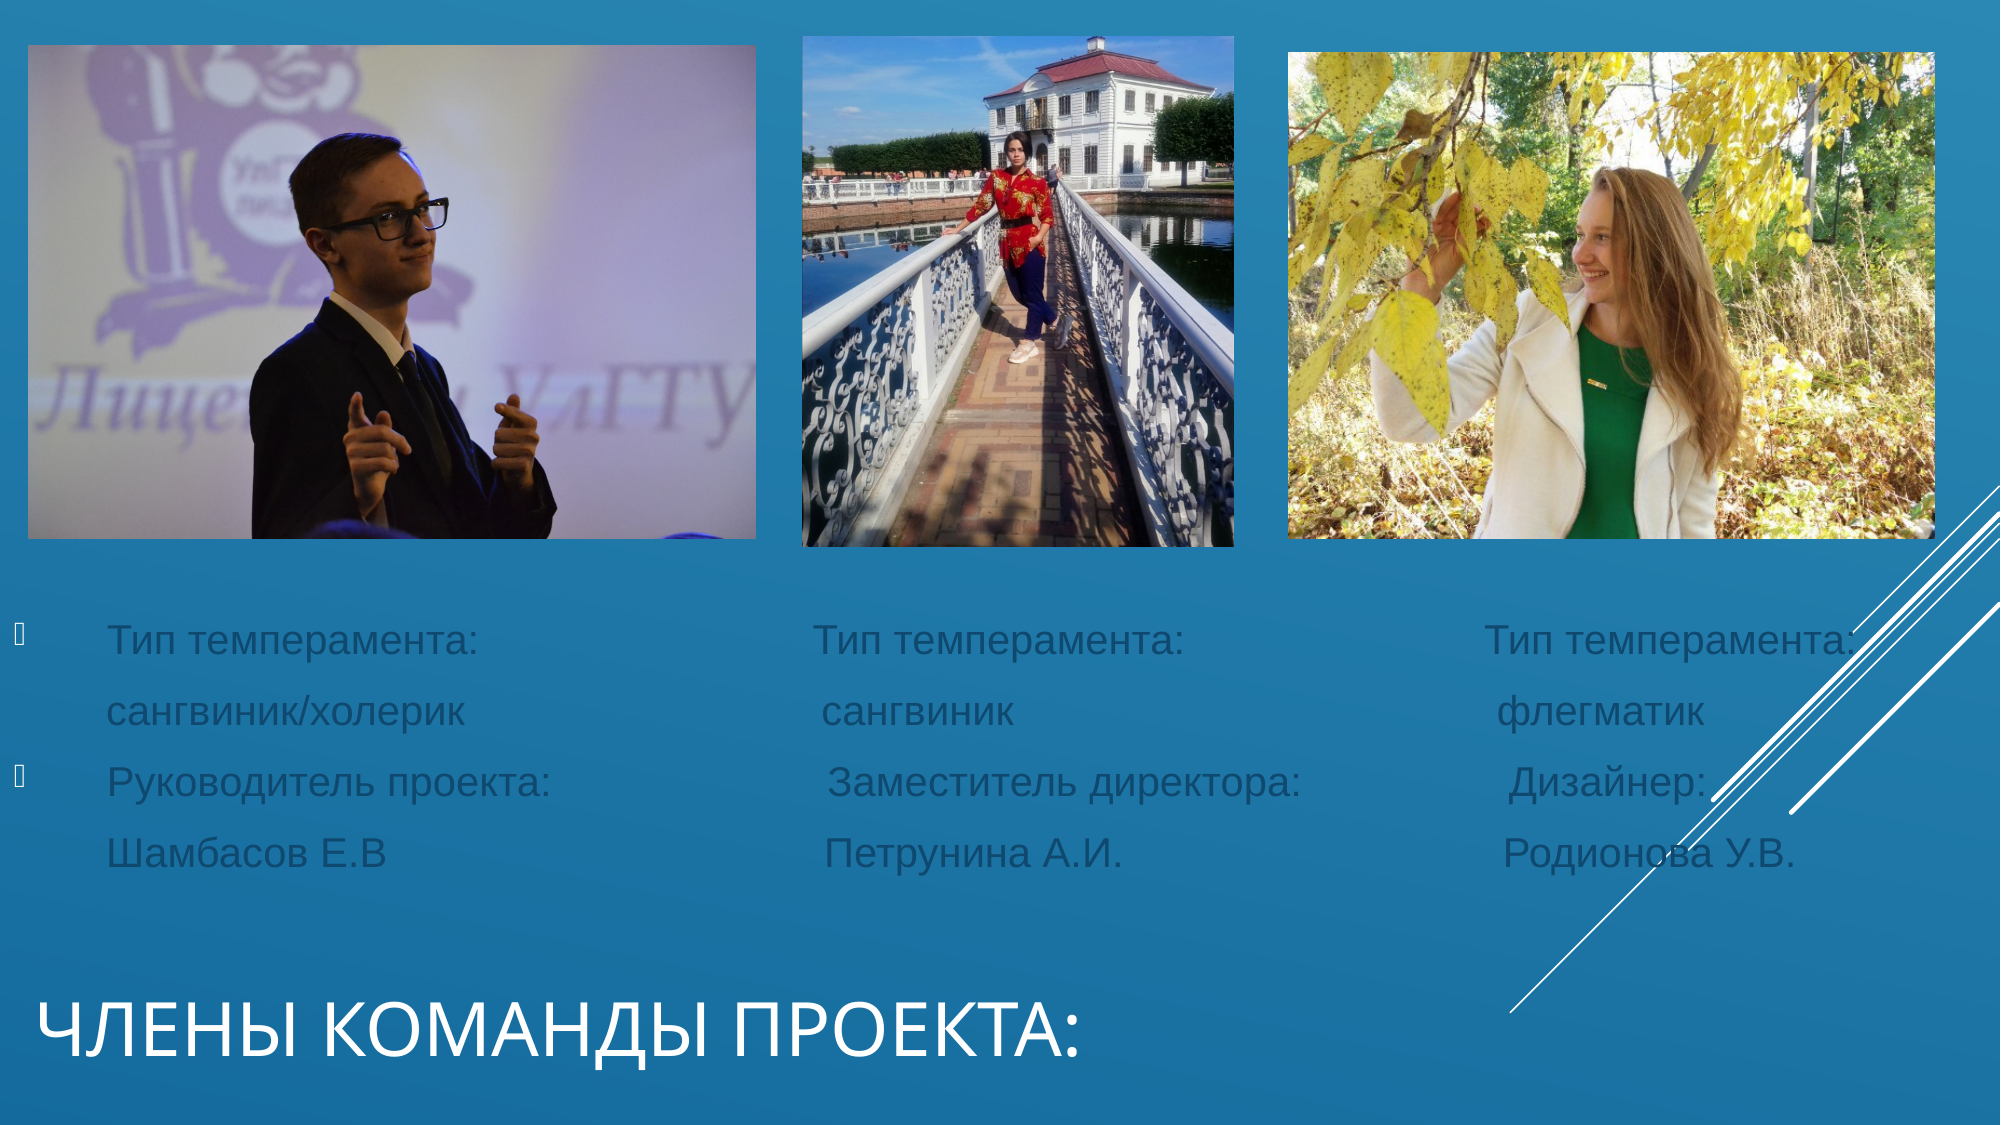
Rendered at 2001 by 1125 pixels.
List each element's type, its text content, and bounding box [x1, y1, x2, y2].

picture [1288, 52, 1935, 539]
picture [28, 45, 756, 539]
picture [801, 35, 1234, 547]
title ЧЛЕНЫ КОМАНДЫ ПРОЕКТА: [19, 978, 1562, 1109]
list Тип темперамента: Тип темперамента: Тип темперамента: сангвиник/холерик сангвиник флегматик Руководитель проекта: Заместитель директора: Дизайнер: Шамбасов Е.В Петрунина А.И. Родионова У.В. [0, 14, 1999, 978]
